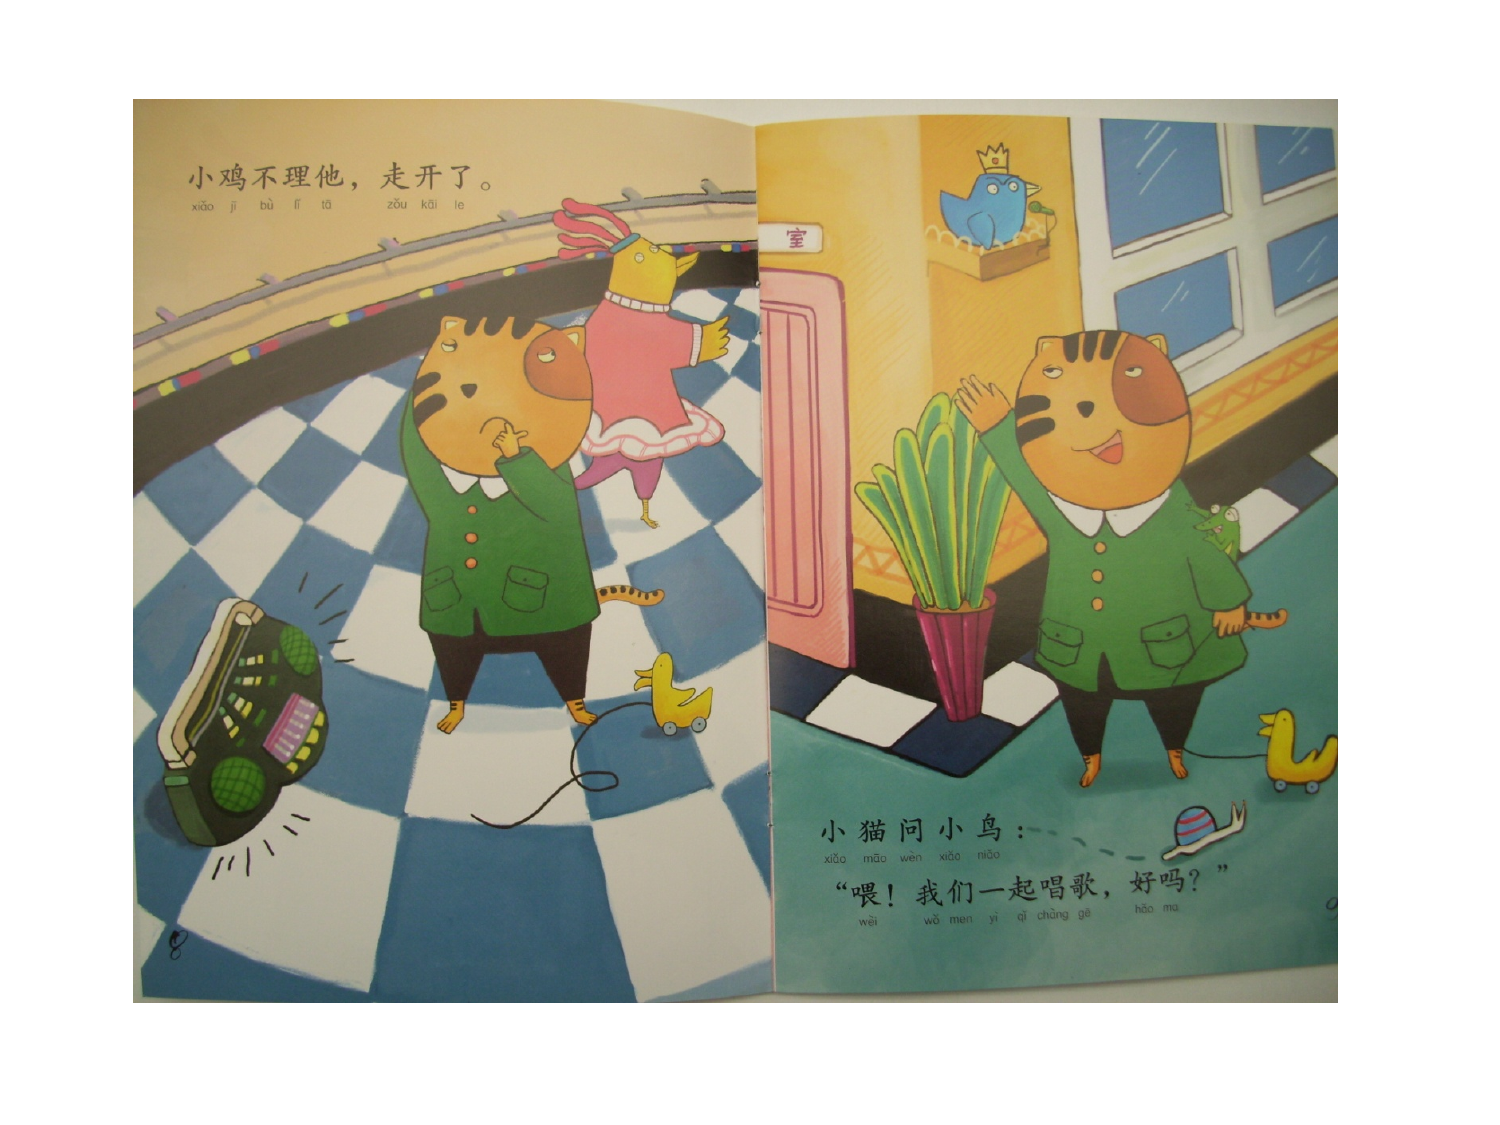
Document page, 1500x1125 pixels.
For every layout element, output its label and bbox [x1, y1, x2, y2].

picture [133, 99, 1338, 1004]
